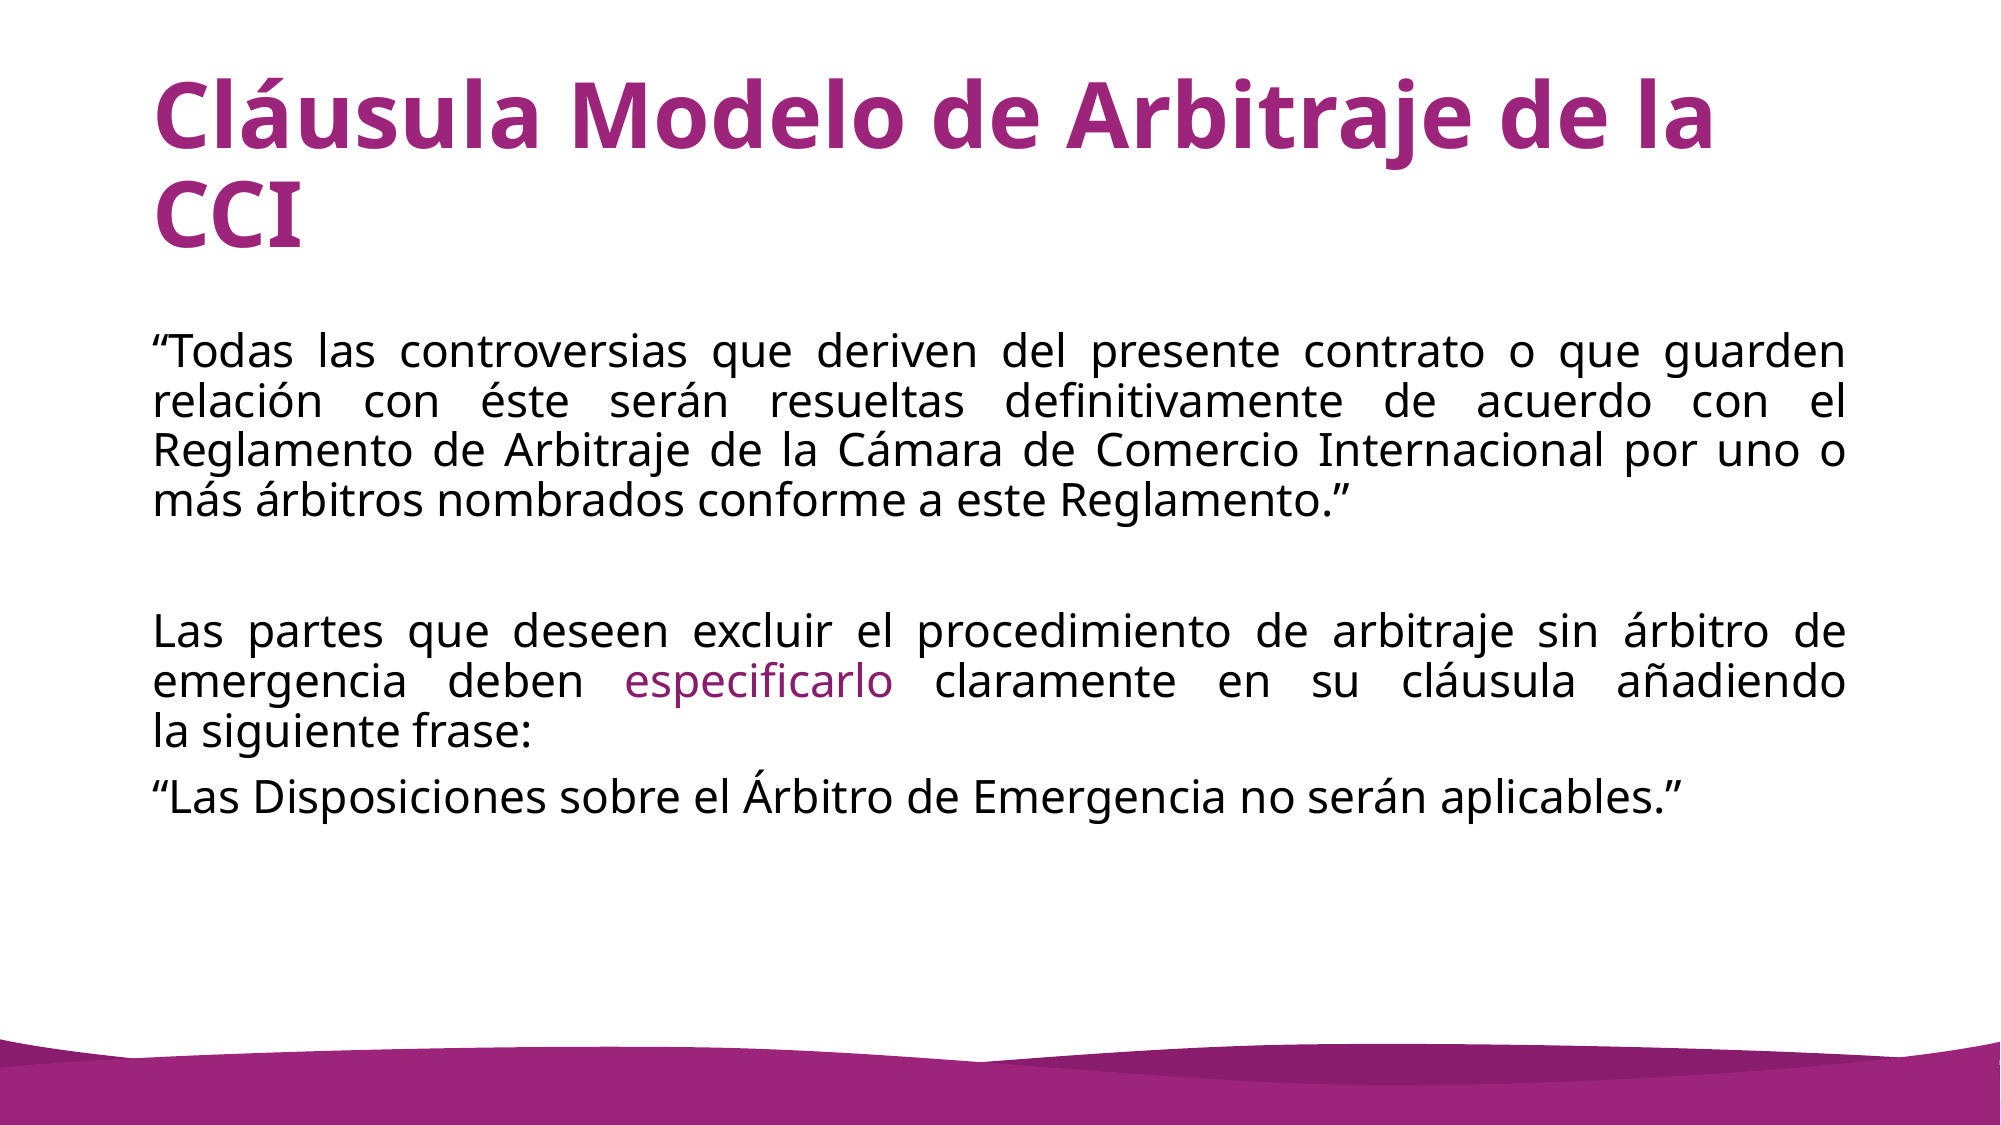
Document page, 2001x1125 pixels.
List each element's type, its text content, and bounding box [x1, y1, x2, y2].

title Cláusula Modelo de Arbitraje de la CCI [137, 59, 1863, 278]
list “Todas las controversias que deriven del presente contrato o que guarden relación con éste serán resueltas definitivamente de acuerdo con el Reglamento de Arbitraje de la Cámara de Comercio Internacional por uno o más árbitros nombrados conforme a este Reglamento.” Las partes que deseen excluir el procedimiento de arbitraje sin árbitro de emergencia deben especificarlo claramente en su cláusula añadiendo la siguiente frase: “Las Disposiciones sobre el Árbitro de Emergencia no serán aplicables.” [137, 320, 1863, 842]
